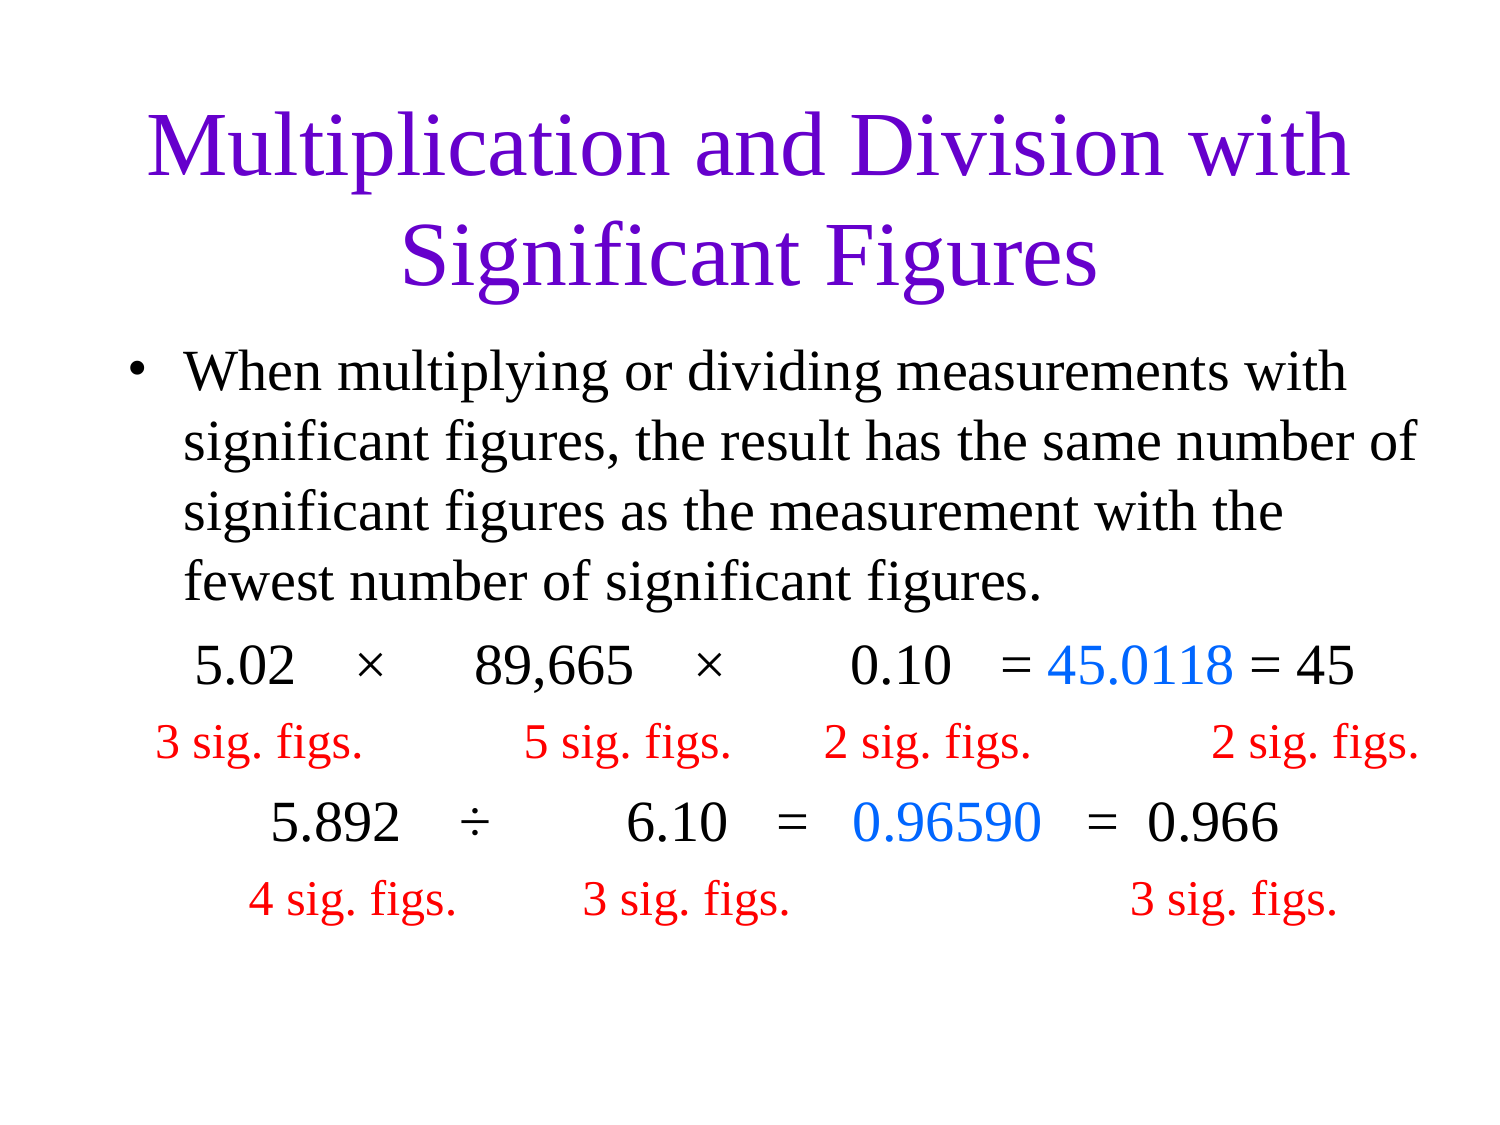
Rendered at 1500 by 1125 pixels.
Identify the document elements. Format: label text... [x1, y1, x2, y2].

text_box Multiplication and Division with Significant Figures [112, 99, 1388, 288]
text_box When multiplying or dividing measurements with significant figures, the result has the same number of significant figures as the measurement with the fewest number of significant figures. 5.02 × 89,665 × 0.10 = 45.0118 = 45 3 sig. figs. 5 sig. figs. 2 sig. figs. 2 sig. figs. 5.892 ÷ 6.10 = 0.96590 = 0.966 4 sig. figs. 3 sig. figs. 3 sig. figs. [112, 324, 1438, 1000]
